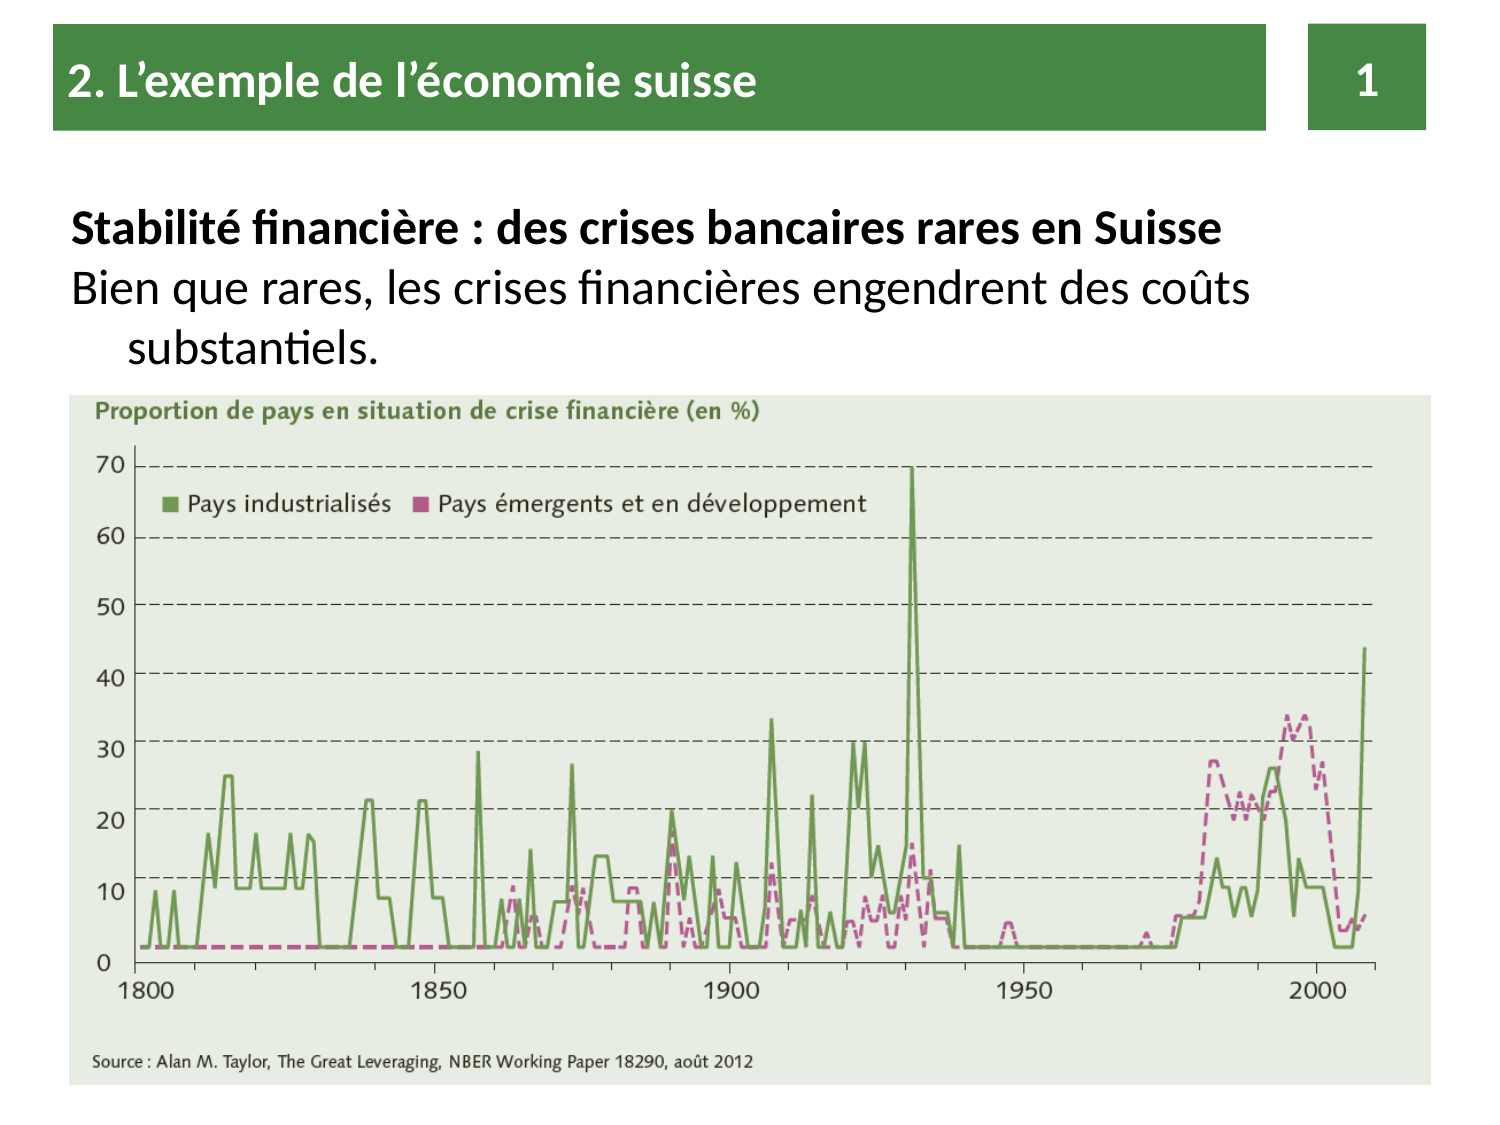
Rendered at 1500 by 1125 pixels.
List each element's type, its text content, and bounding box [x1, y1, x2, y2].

text_box 1 [1308, 23, 1427, 131]
text_box 2. L’exemple de l’économie suisse [53, 24, 1266, 131]
text_box Stabilité financière : des crises bancaires rares en Suisse Bien que rares, les crises financières engendrent des coûts substantiels. [56, 187, 1418, 383]
text_box [770, 176, 1424, 237]
picture [69, 395, 1431, 1085]
